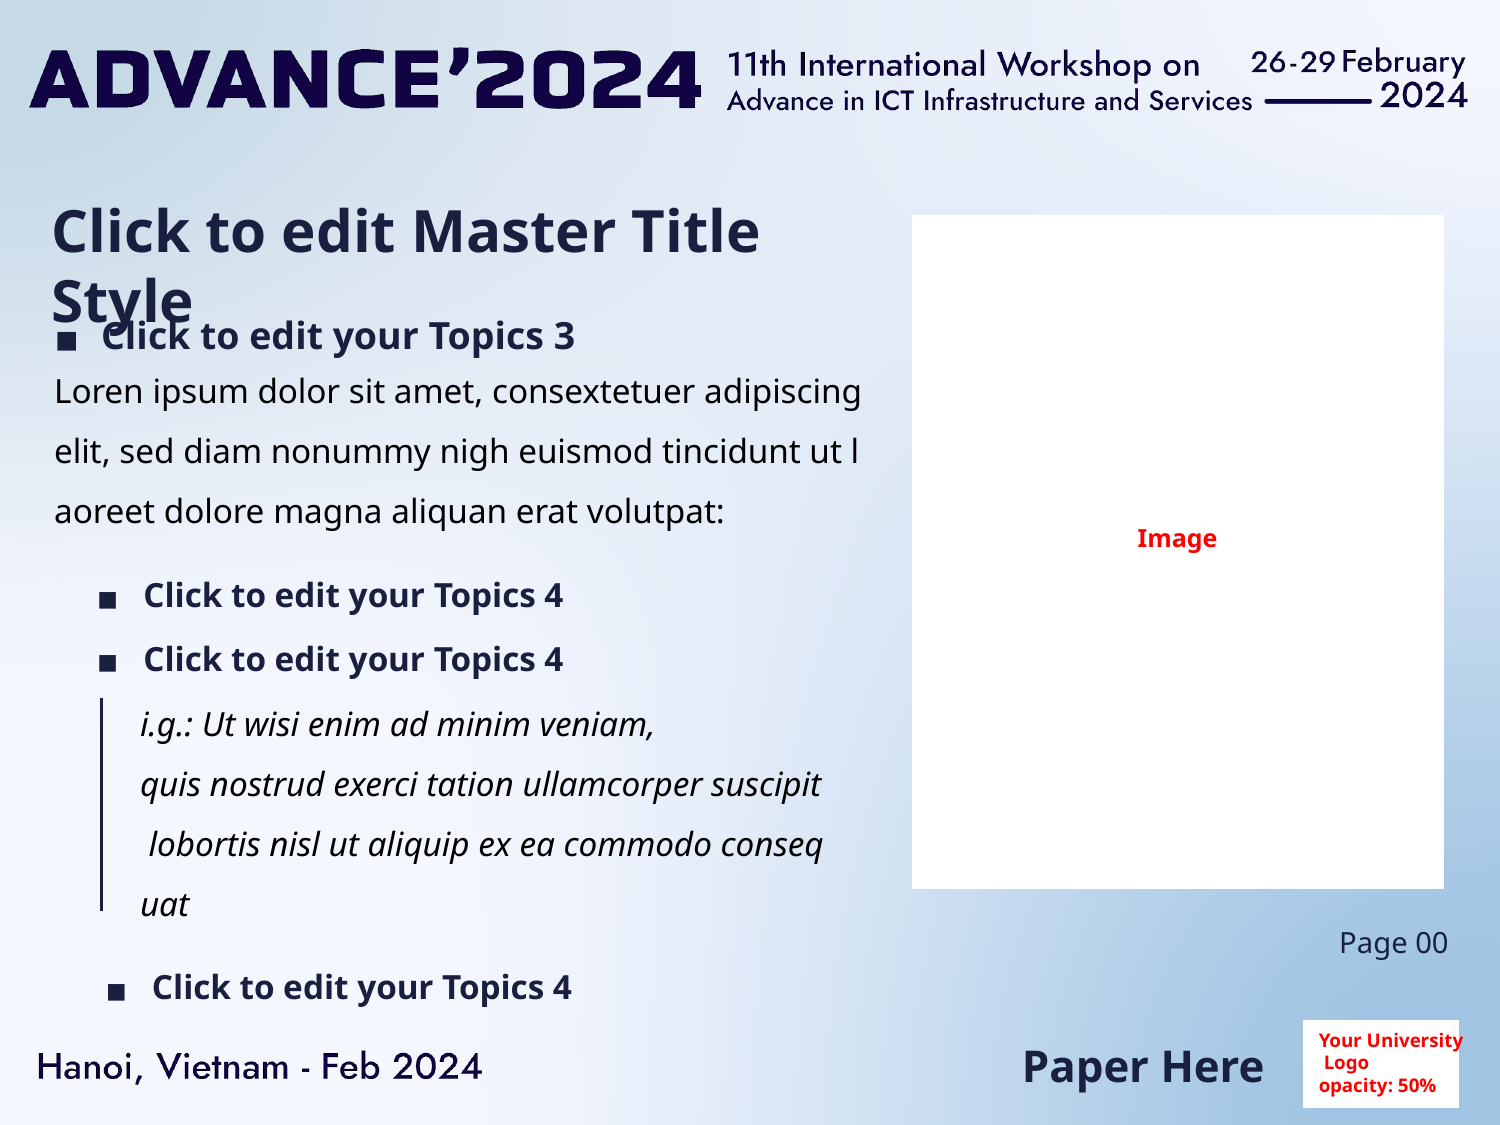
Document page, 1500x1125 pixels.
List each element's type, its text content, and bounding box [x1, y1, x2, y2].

text_box Page 00 [1324, 917, 1485, 968]
text_box Image [1071, 515, 1284, 560]
text_box Paper Here [520, 1030, 1280, 1099]
picture [0, 0, 1500, 1125]
text_box Click to edit your Topics 4 [89, 939, 940, 1015]
text_box Loren ipsum dolor sit amet, consextetuer adipiscing elit, sed diam nonummy nigh euismod tincidunt ut laoreet dolore magna aliquan erat volutpat: [39, 343, 891, 538]
text_box Ima [913, 216, 1443, 888]
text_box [1303, 1020, 1479, 1107]
text_box Click to edit your Topics 3 [39, 281, 889, 343]
text_box Click to edit Master Title Style [36, 186, 887, 342]
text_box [101, 675, 842, 914]
text_box Click to edit your Topics 4 [81, 546, 913, 610]
text_box Click to edit your Topics 4 [81, 610, 913, 686]
